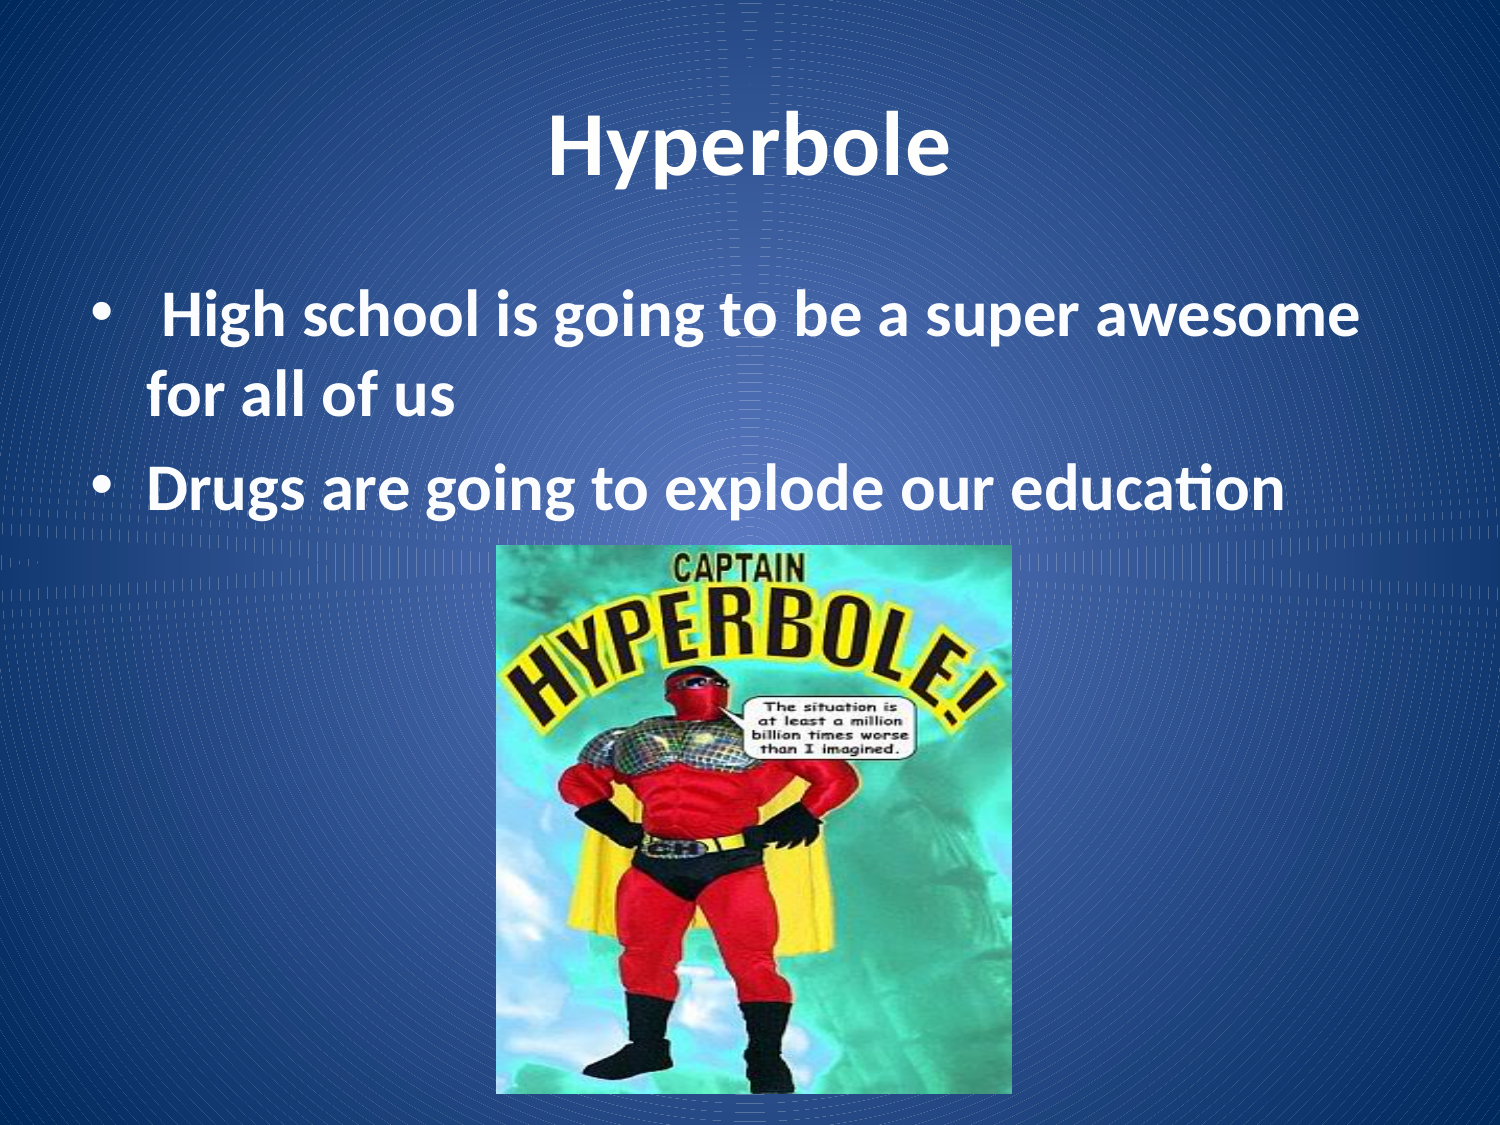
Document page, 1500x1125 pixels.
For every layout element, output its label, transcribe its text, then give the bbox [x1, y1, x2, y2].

picture [496, 545, 1012, 1094]
list High school is going to be a super awesome for all of us Drugs are going to explode our education [75, 262, 1425, 1005]
title Hyperbole [75, 45, 1425, 233]
